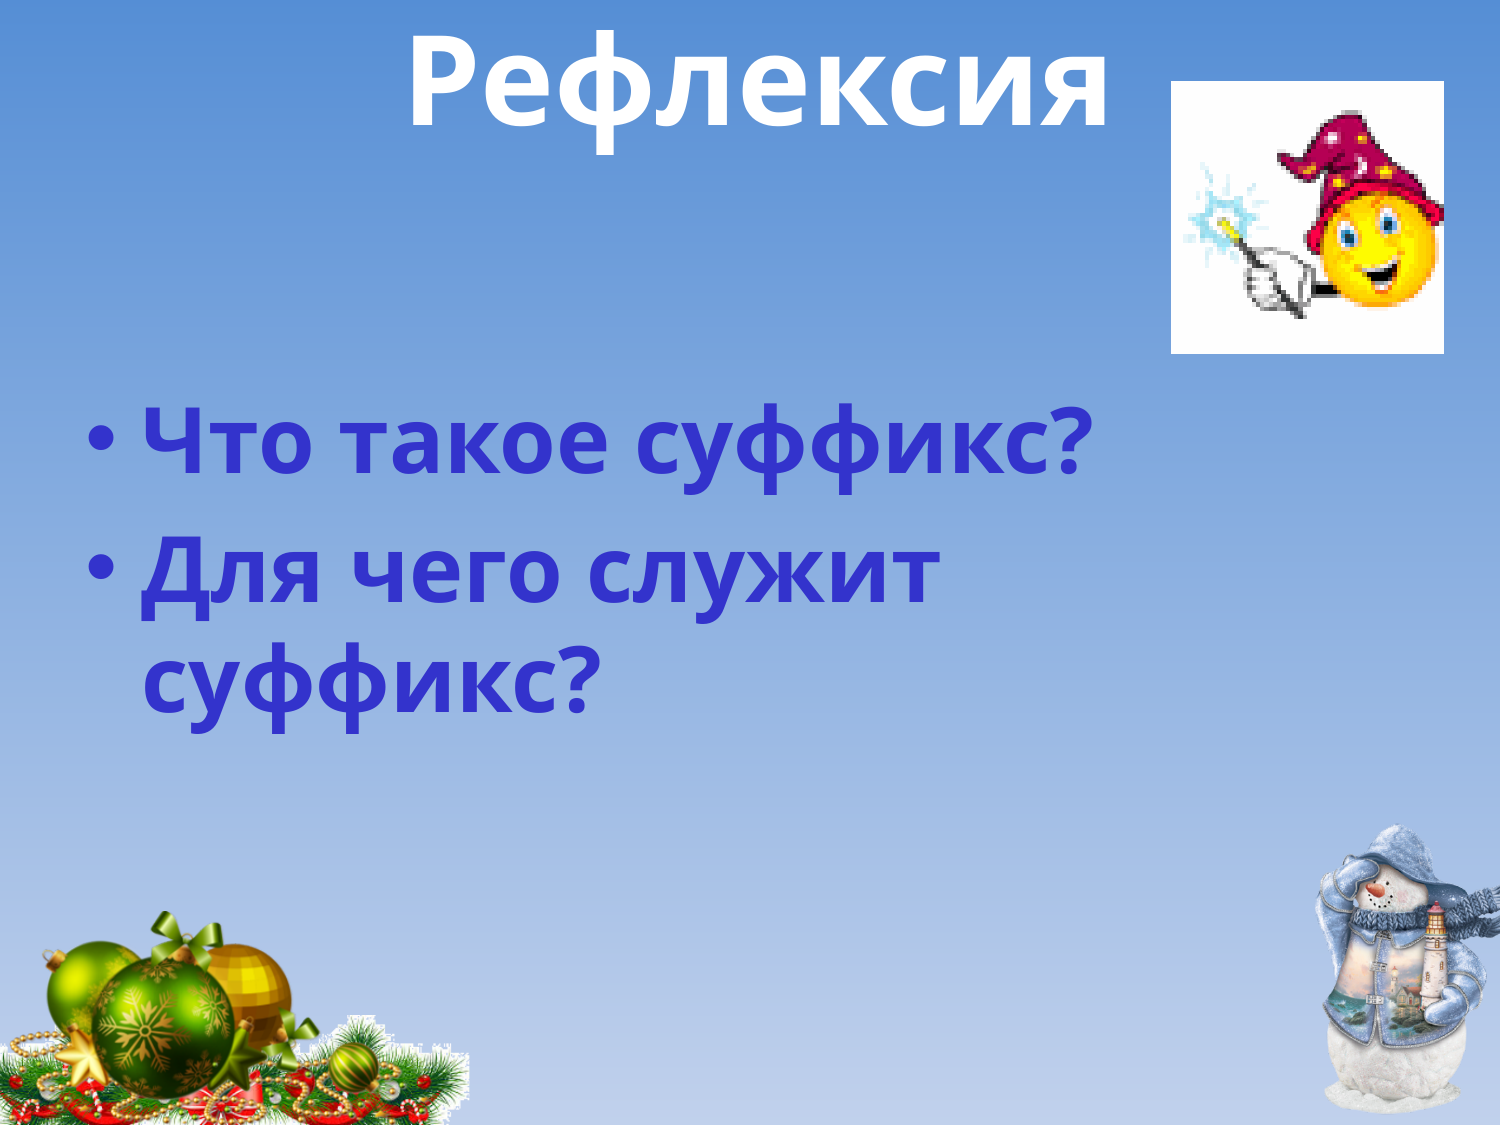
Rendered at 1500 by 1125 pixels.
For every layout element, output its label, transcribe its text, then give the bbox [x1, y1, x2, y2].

picture [1289, 808, 1500, 1125]
list Что такое суффикс? Для чего служит суффикс? [70, 246, 1421, 989]
title Рефлексия [17, 5, 1500, 145]
picture [0, 911, 470, 1125]
picture [1171, 81, 1444, 354]
